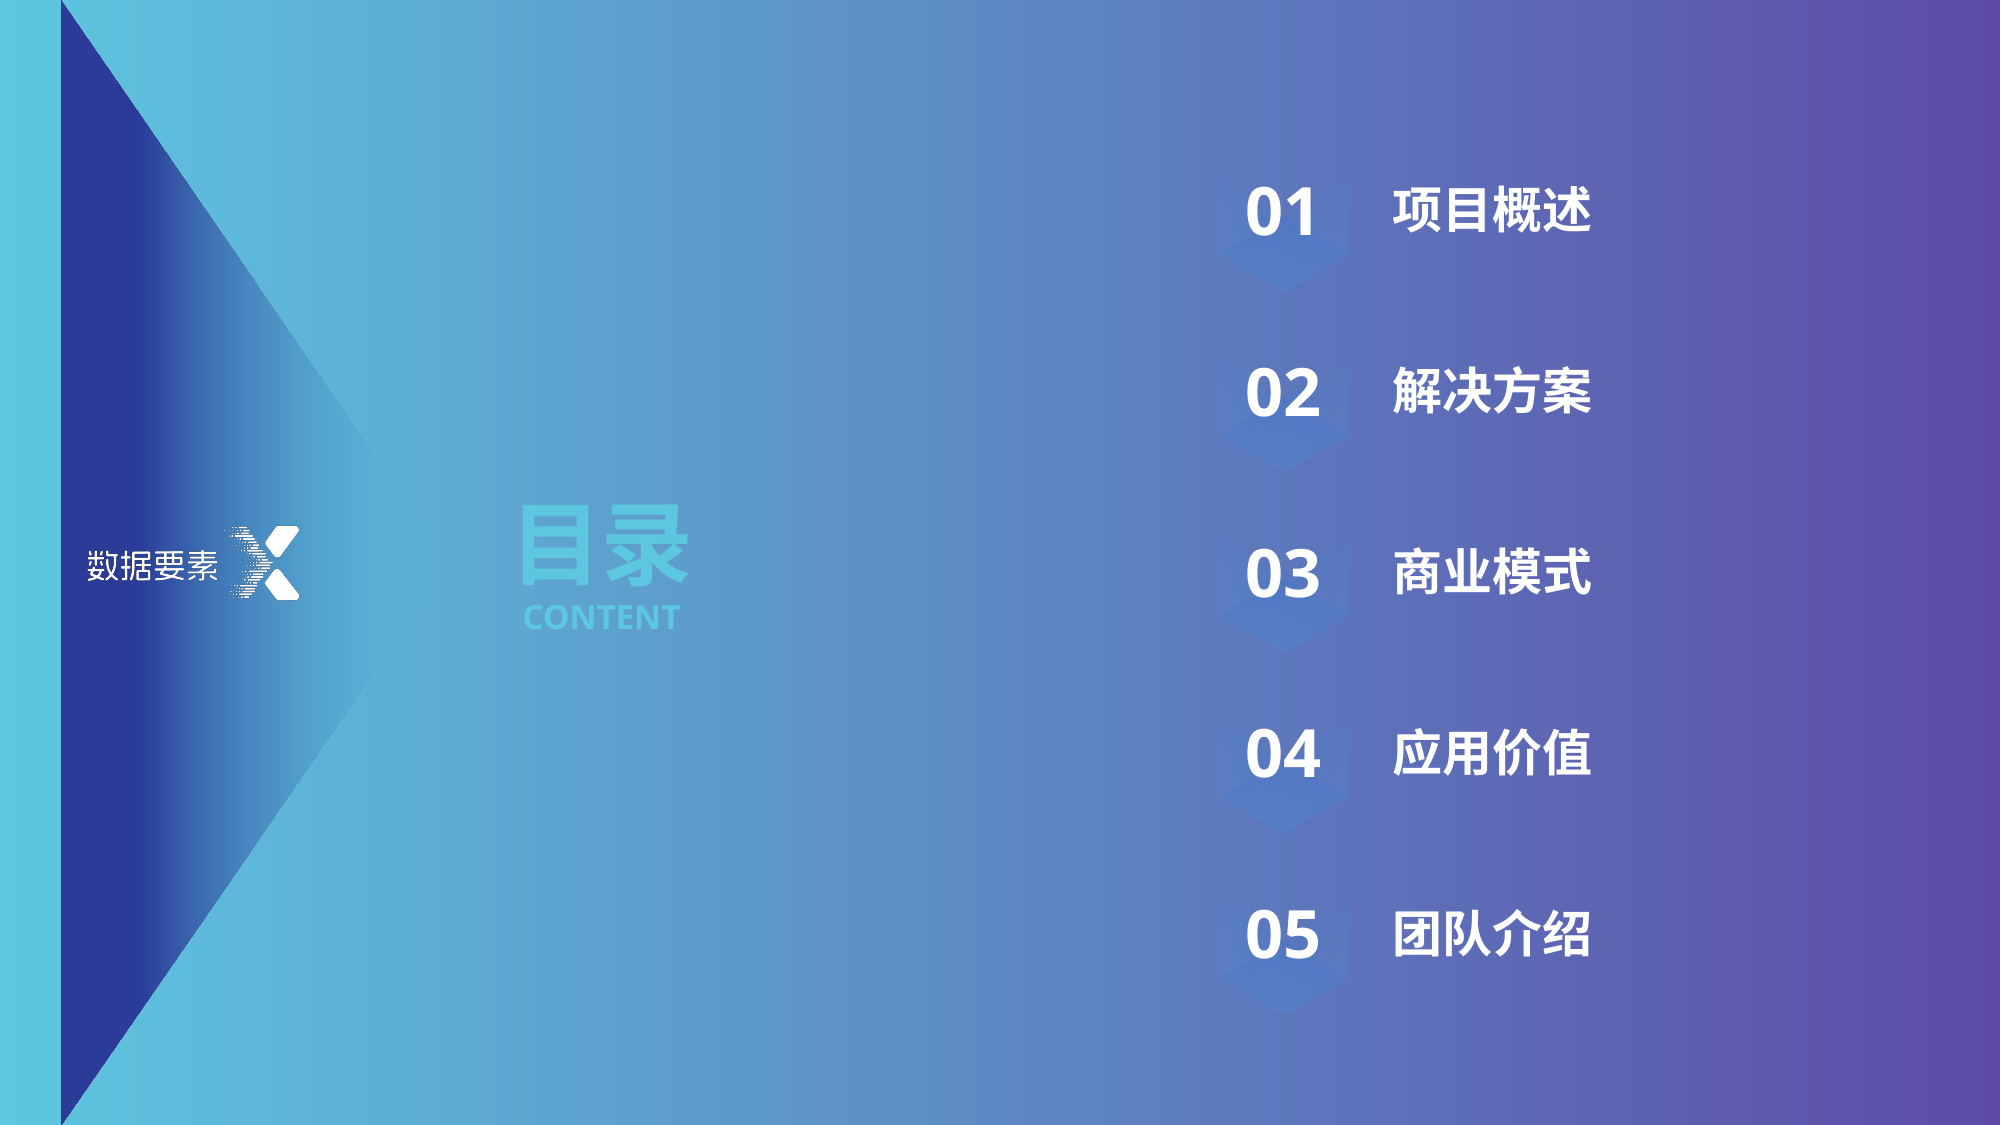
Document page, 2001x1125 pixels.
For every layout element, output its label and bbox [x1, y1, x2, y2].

text_box [1218, 160, 1780, 292]
text_box [1218, 703, 1780, 835]
text_box [1218, 522, 1780, 654]
picture [74, 517, 310, 608]
text_box [1218, 341, 1780, 473]
text_box [1218, 884, 1780, 1016]
